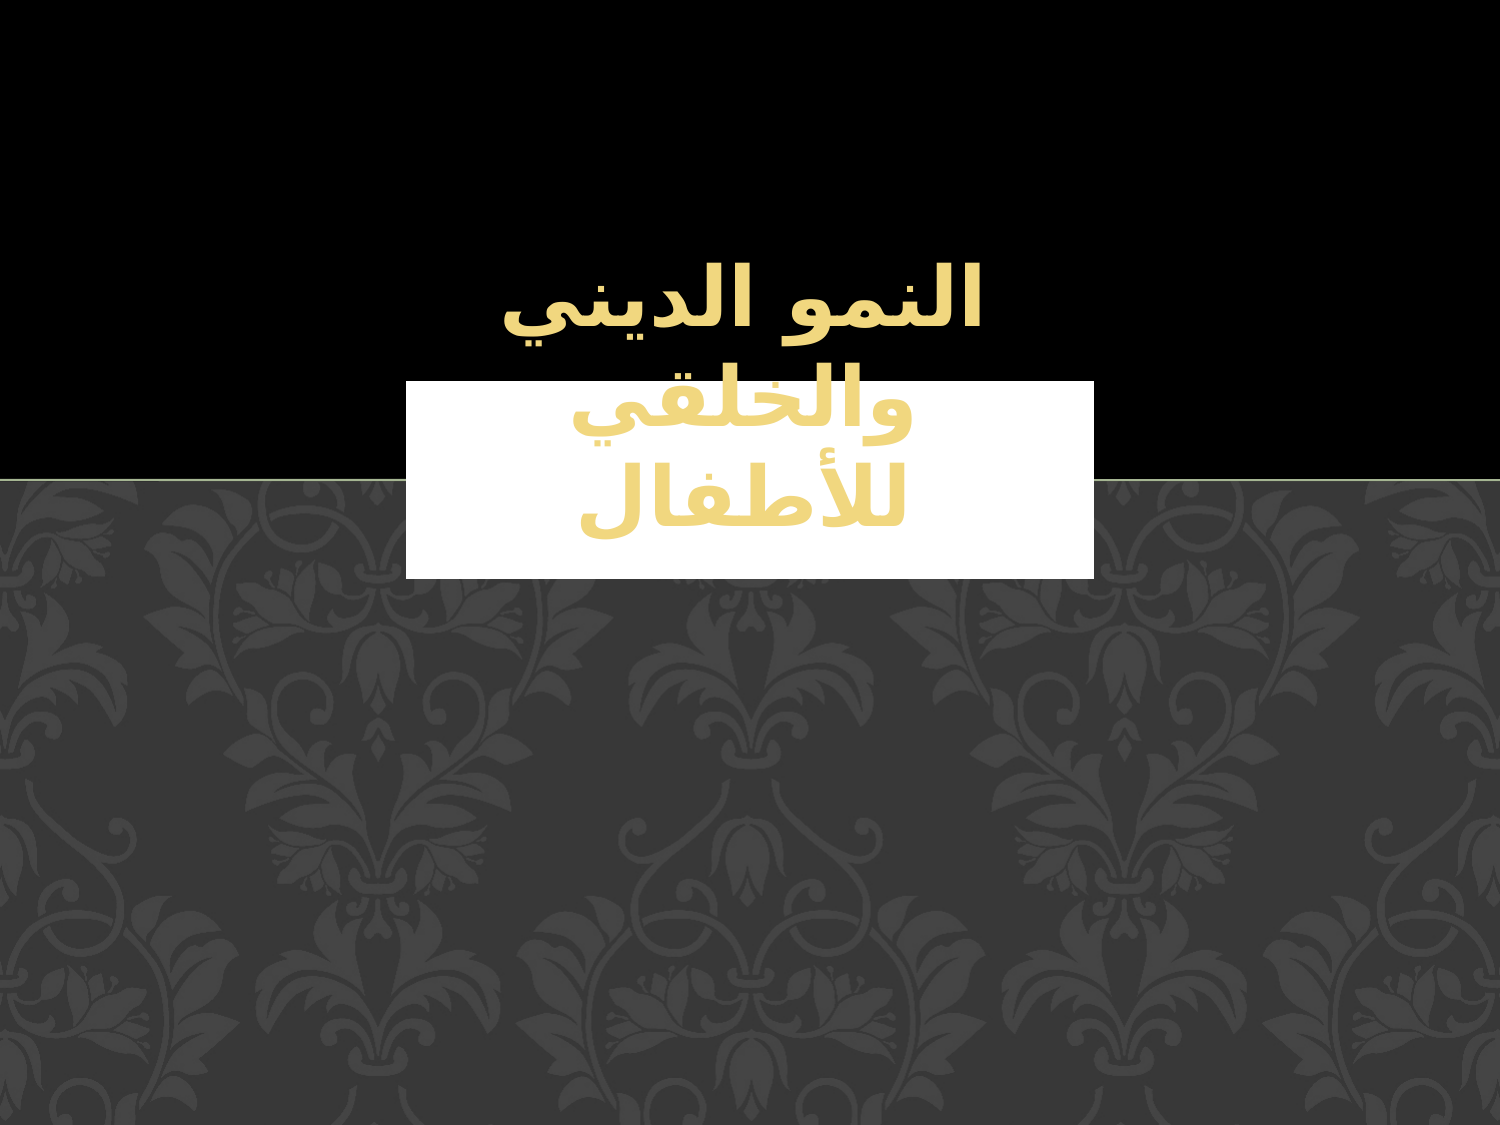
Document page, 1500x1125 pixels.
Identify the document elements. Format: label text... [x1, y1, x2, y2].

title النمو الديني والخلقي للأطفال [366, 391, 1122, 549]
